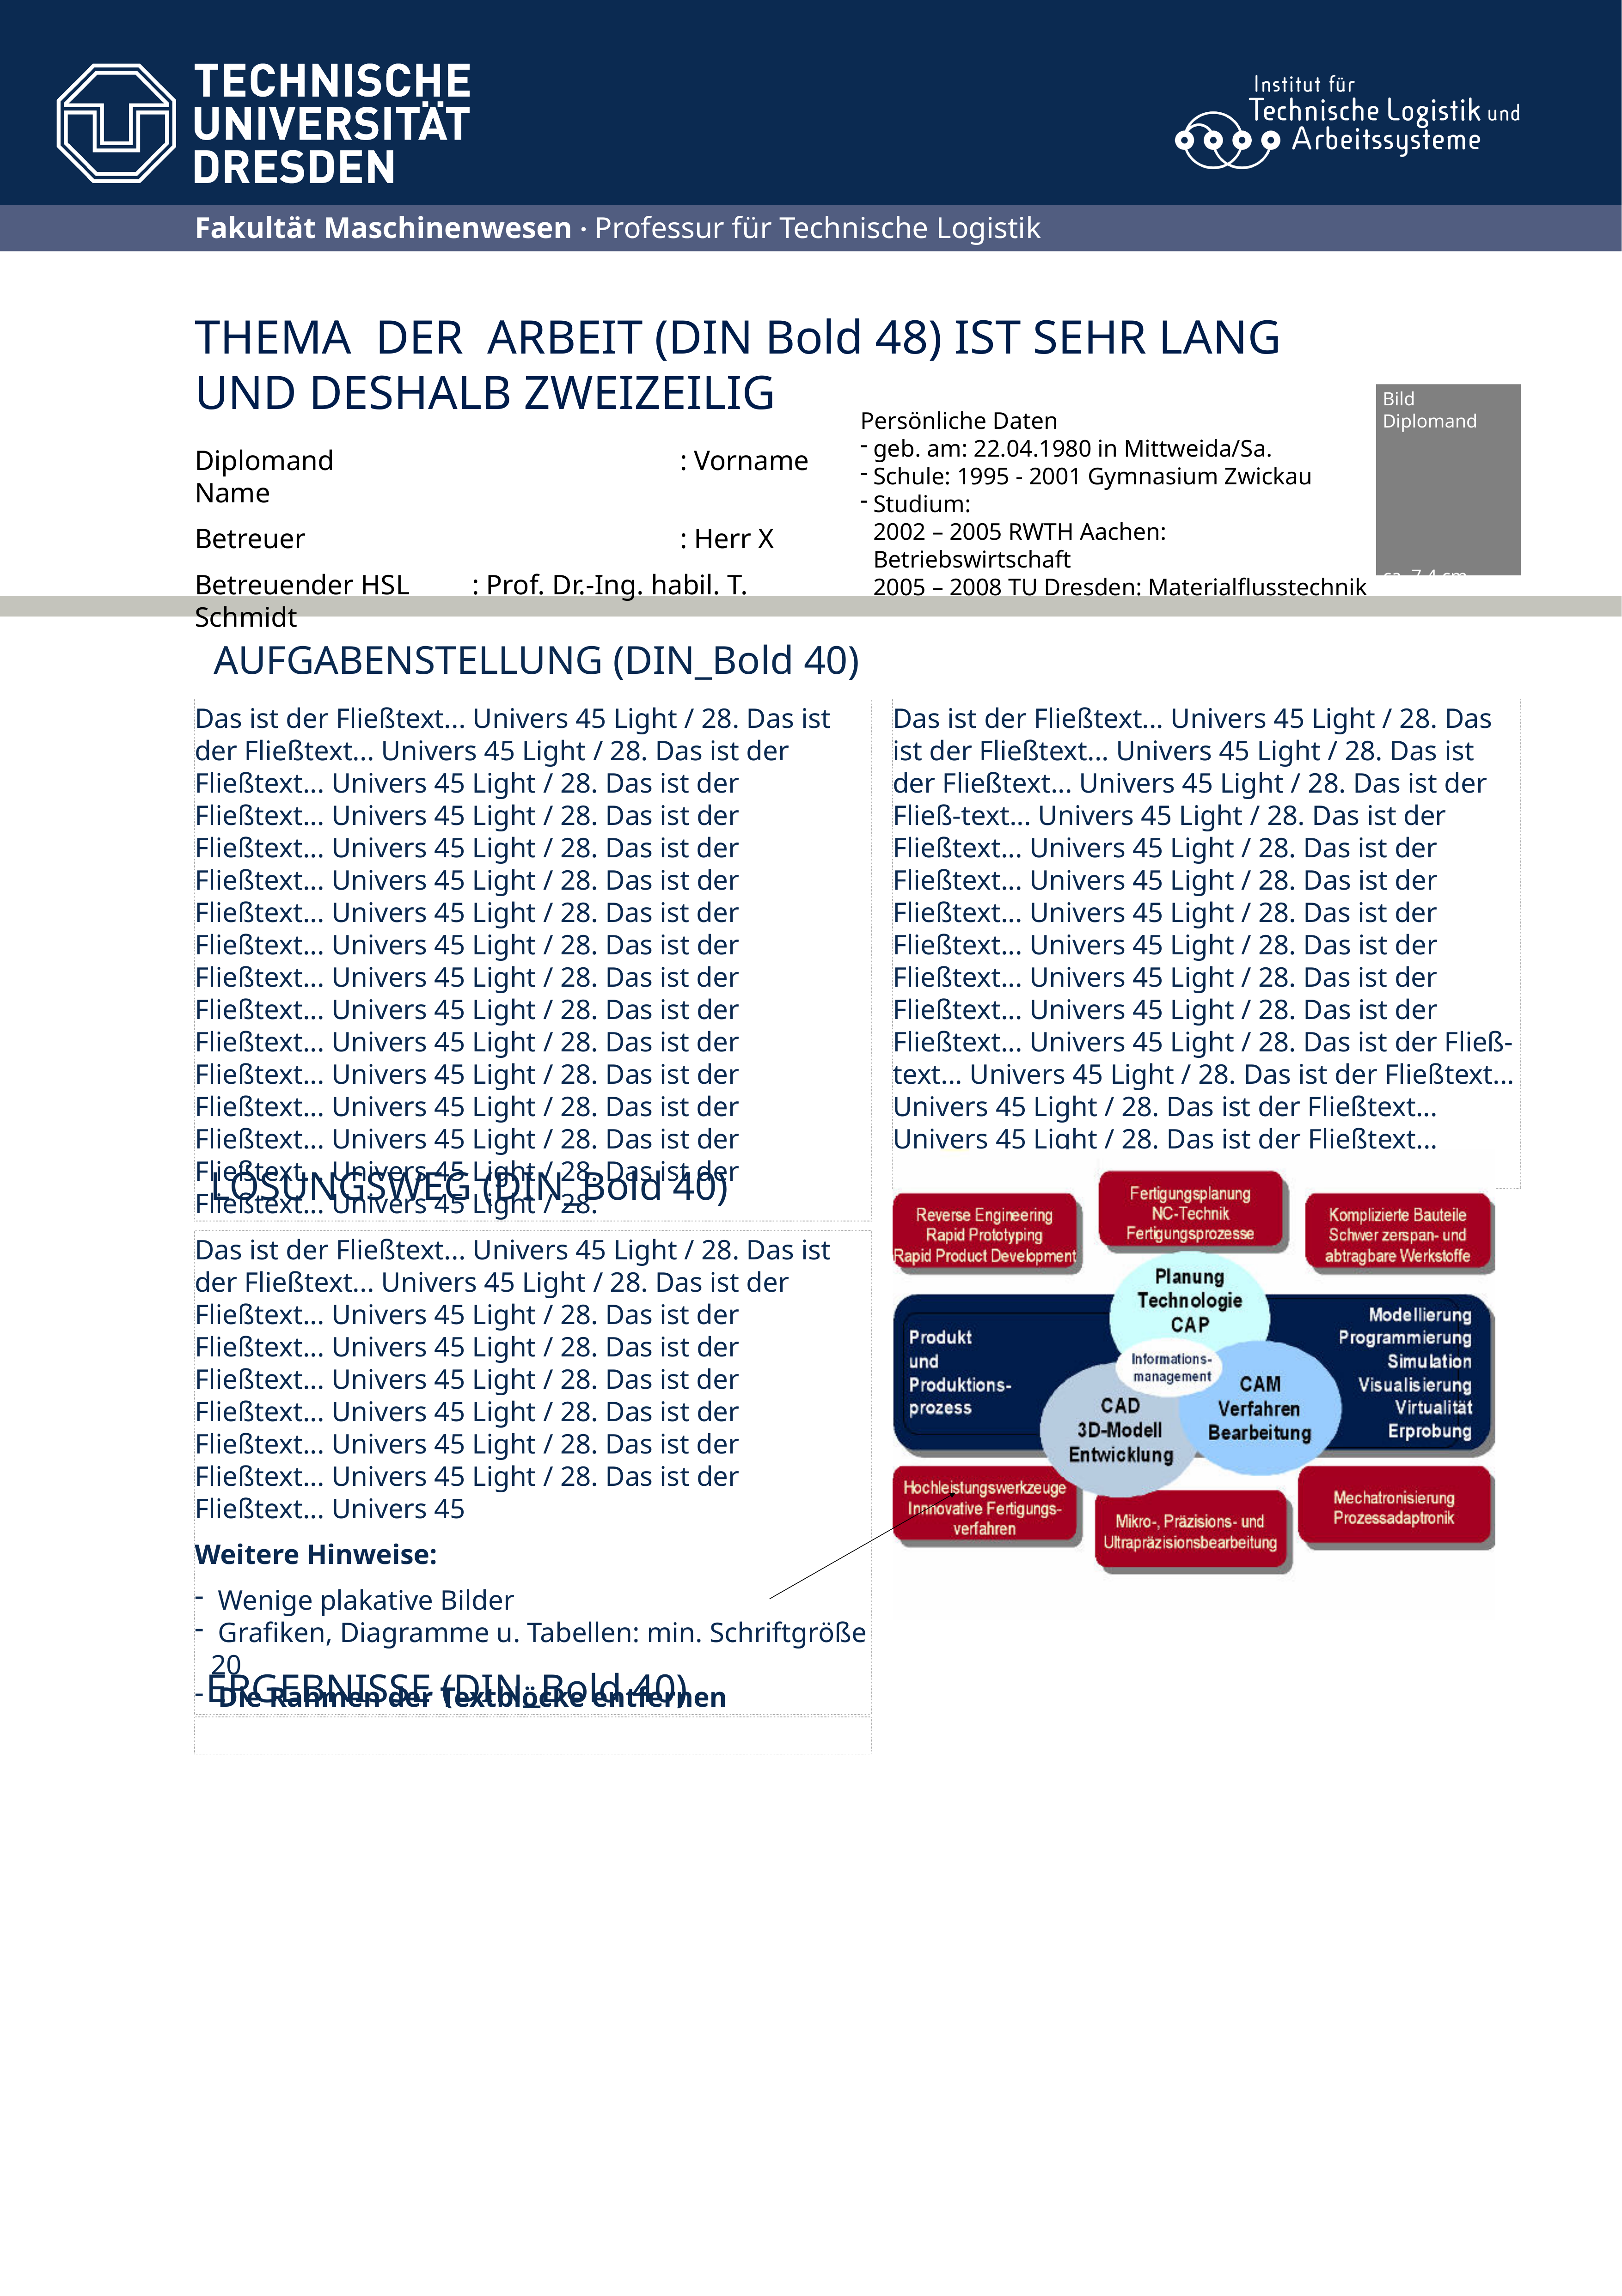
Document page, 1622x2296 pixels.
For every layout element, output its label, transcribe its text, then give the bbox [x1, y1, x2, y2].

picture [1174, 74, 1520, 172]
text_box Bild Diplomand ca. 7,4 cm hoch [1376, 384, 1521, 575]
text_box Das ist der Fließtext... Univers 45 Light / 28. Das ist der Fließtext... Univers 45 Light / 28. Das ist der Fließtext... Univers 45 Light / 28. Das ist der Fließtext... Univers 45 Light / 28. Das ist der Fließtext... Univers 45 Light / 28. Das ist der Fließtext... Univers 45 Light / 28. Das ist der Fließtext... Univers 45 Light / 28. Das ist der Fließtext... Univers 45 Light / 28. Das ist der Fließtext... Univers 45 Weitere Hinweise: Wenige plakative Bilder Grafiken, Diagramme u. Tabellen: min. Schriftgröße 20 Die Rahmen der Textblöcke entfernen [195, 1230, 872, 1715]
text_box THEMA DER ARBEIT (DIN Bold 48) IST SEHR LANG UND DESHALB ZWEIZEILIG [195, 305, 1368, 421]
text_box AUFGABENSTELLUNG (DIN_Bold 40) [214, 635, 860, 682]
text_box Das ist der Fließtext... Univers 45 Light / 28. Das ist der Fließtext... Univers 45 Light / 28. Das ist der Fließtext... Univers 45 Light / 28. Das ist der Fließ-text... Univers 45 Light / 28. Das ist der Fließtext... Univers 45 Light / 28. Das ist der Fließtext... Univers 45 Light / 28. Das ist der Fließtext... Univers 45 Light / 28. Das ist der Fließtext... Univers 45 Light / 28. Das ist der Fließtext... Univers 45 Light / 28. Das ist der Fließtext... Univers 45 Light / 28. Das ist der Fließtext... Univers 45 Light / 28. Das ist der Fließ-text... Univers 45 Light / 28. Das ist der Fließtext... Univers 45 Light / 28. Das ist der Fließtext... Univers 45 Light / 28. Das ist der Fließtext... Univers 45 - [893, 699, 1521, 1189]
text_box [816, 596, 1622, 617]
picture [892, 1149, 1495, 1620]
text_box Persönliche Daten geb. am: 22.04.1980 in Mittweida/Sa. Schule: 1995 - 2001 Gymnasium Zwickau Studium: 2002 – 2005 RWTH Aachen: Betriebswirtschaft 2005 – 2008 TU Dresden: Materialflusstechnik [853, 403, 1377, 604]
text_box LÖSUNGSWEG (DIN_Bold 40) [210, 1161, 729, 1208]
text_box [195, 1716, 872, 1754]
text_box Diplomand : Vorname Name Betreuer : Herr X Betreuender HSL : Prof. Dr.-Ing. habil. T. Schmidt [195, 441, 816, 635]
text_box [0, 596, 195, 617]
text_box Das ist der Fließtext... Univers 45 Light / 28. Das ist der Fließtext... Univers 45 Light / 28. Das ist der Fließtext... Univers 45 Light / 28. Das ist der Fließtext... Univers 45 Light / 28. Das ist der Fließtext... Univers 45 Light / 28. Das ist der Fließtext... Univers 45 Light / 28. Das ist der Fließtext... Univers 45 Light / 28. Das ist der Fließtext... Univers 45 Light / 28. Das ist der Fließtext... Univers 45 Light / 28. Das ist der Fließtext... Univers 45 Light / 28. Das ist der Fließtext... Univers 45 Light / 28. Das ist der Fließtext... Univers 45 Light / 28. Das ist der Fließtext... Univers 45 Light / 28. Das ist der Fließtext... Univers 45 Light / 28. Das ist der Fließtext... Univers 45 Light / 28. Das ist der Fließtext... Univers 45 Light / 28. [195, 699, 872, 1221]
picture [55, 62, 471, 184]
